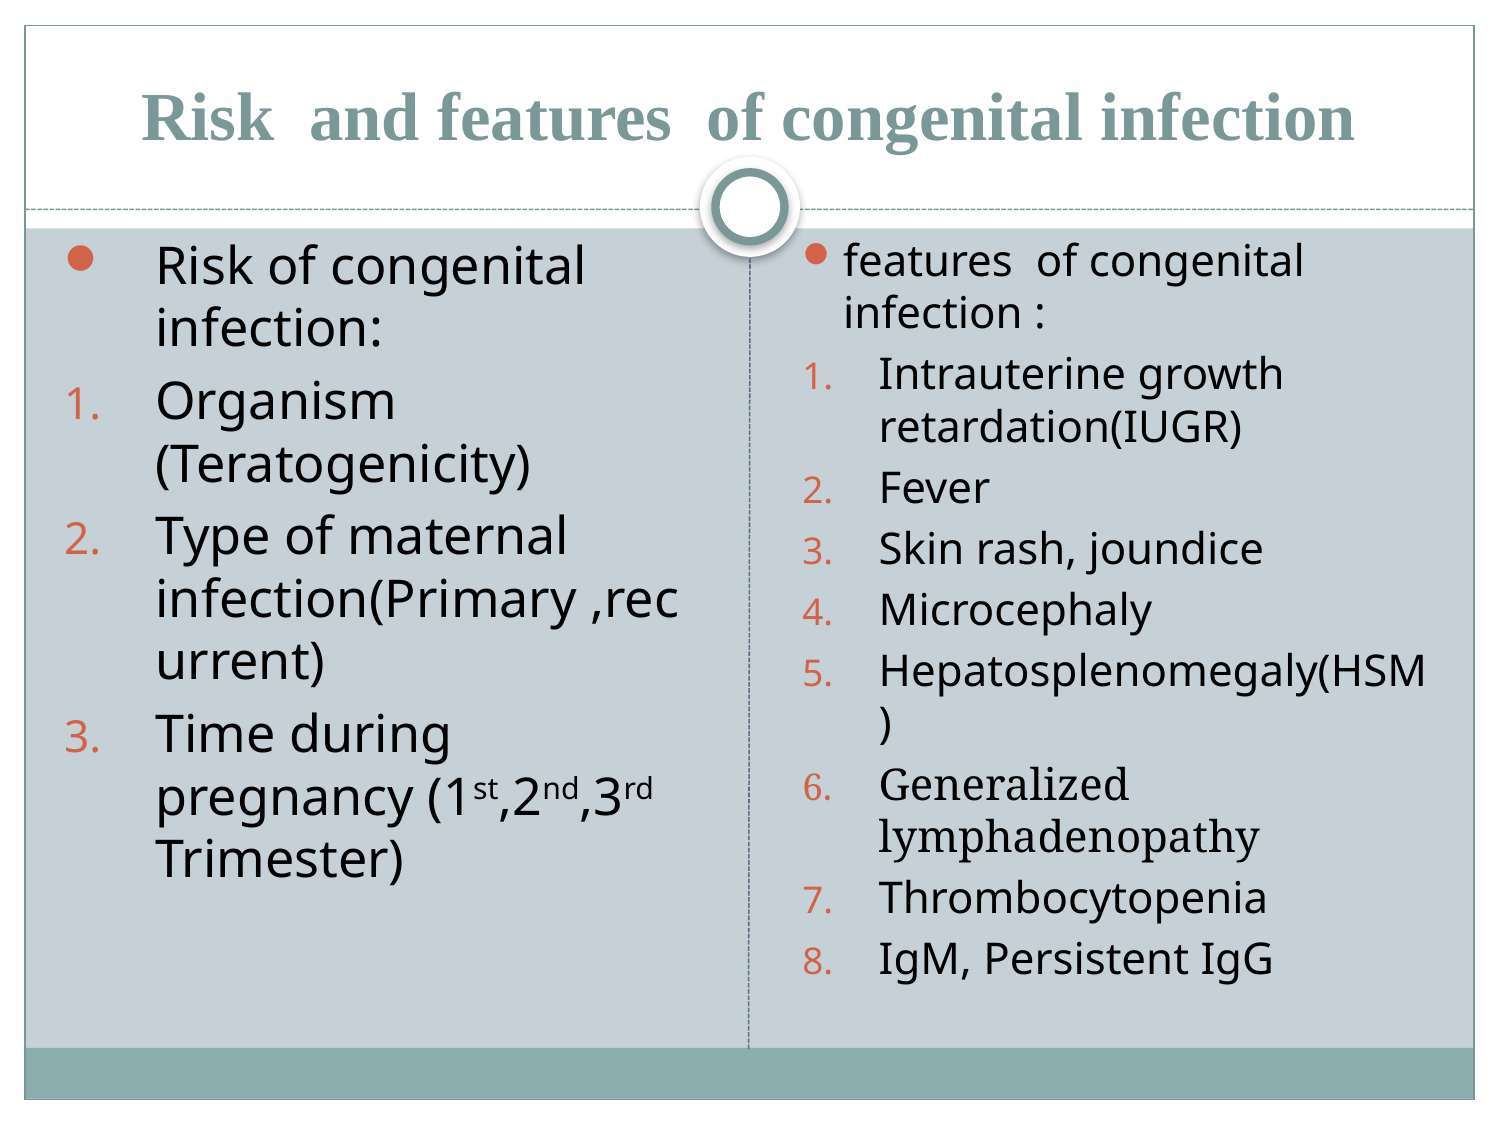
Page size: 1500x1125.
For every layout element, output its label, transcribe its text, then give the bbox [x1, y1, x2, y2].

list features of congenital infection : Intrauterine growth retardation(IUGR) Fever Skin rash, joundice Microcephaly Hepatosplenomegaly(HSM) Generalized lymphadenopathy Thrombocytopenia IgM, Persistent IgG [787, 224, 1450, 993]
list Risk of congenital infection: Organism (Teratogenicity) Type of maternal infection(Primary ,recurrent) Time during pregnancy (1st,2nd,3rd Trimester) [49, 224, 712, 993]
title Risk and features of congenital infection [49, 37, 1450, 162]
